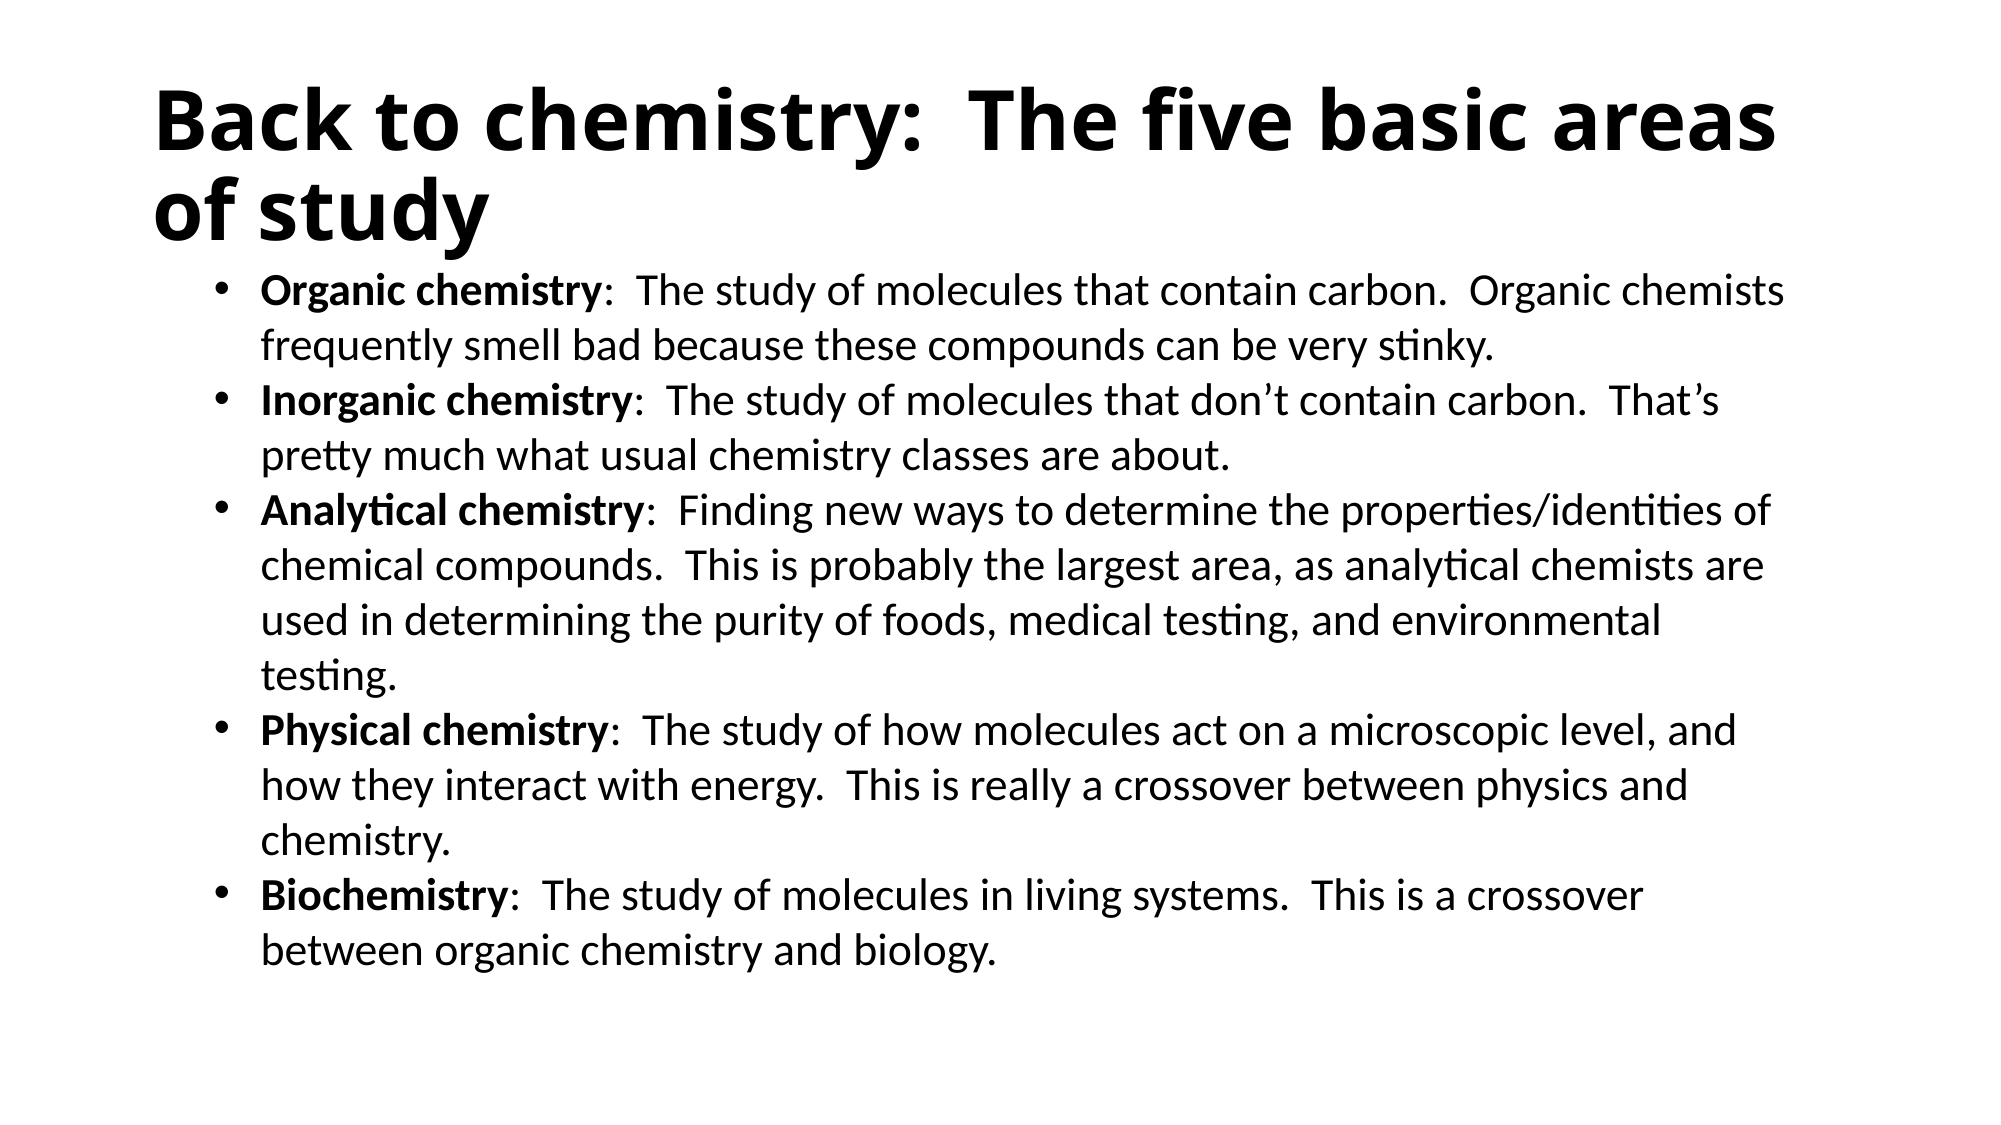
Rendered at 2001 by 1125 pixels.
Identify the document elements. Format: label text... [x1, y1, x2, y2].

text_box Organic chemistry: The study of molecules that contain carbon. Organic chemists frequently smell bad because these compounds can be very stinky. Inorganic chemistry: The study of molecules that don’t contain carbon. That’s pretty much what usual chemistry classes are about. Analytical chemistry: Finding new ways to determine the properties/identities of chemical compounds. This is probably the largest area, as analytical chemists are used in determining the purity of foods, medical testing, and environmental testing. Physical chemistry: The study of how molecules act on a microscopic level, and how they interact with energy. This is really a crossover between physics and chemistry. Biochemistry: The study of molecules in living systems. This is a crossover between organic chemistry and biology. [198, 252, 1802, 982]
title Back to chemistry: The five basic areas of study [137, 59, 1863, 278]
